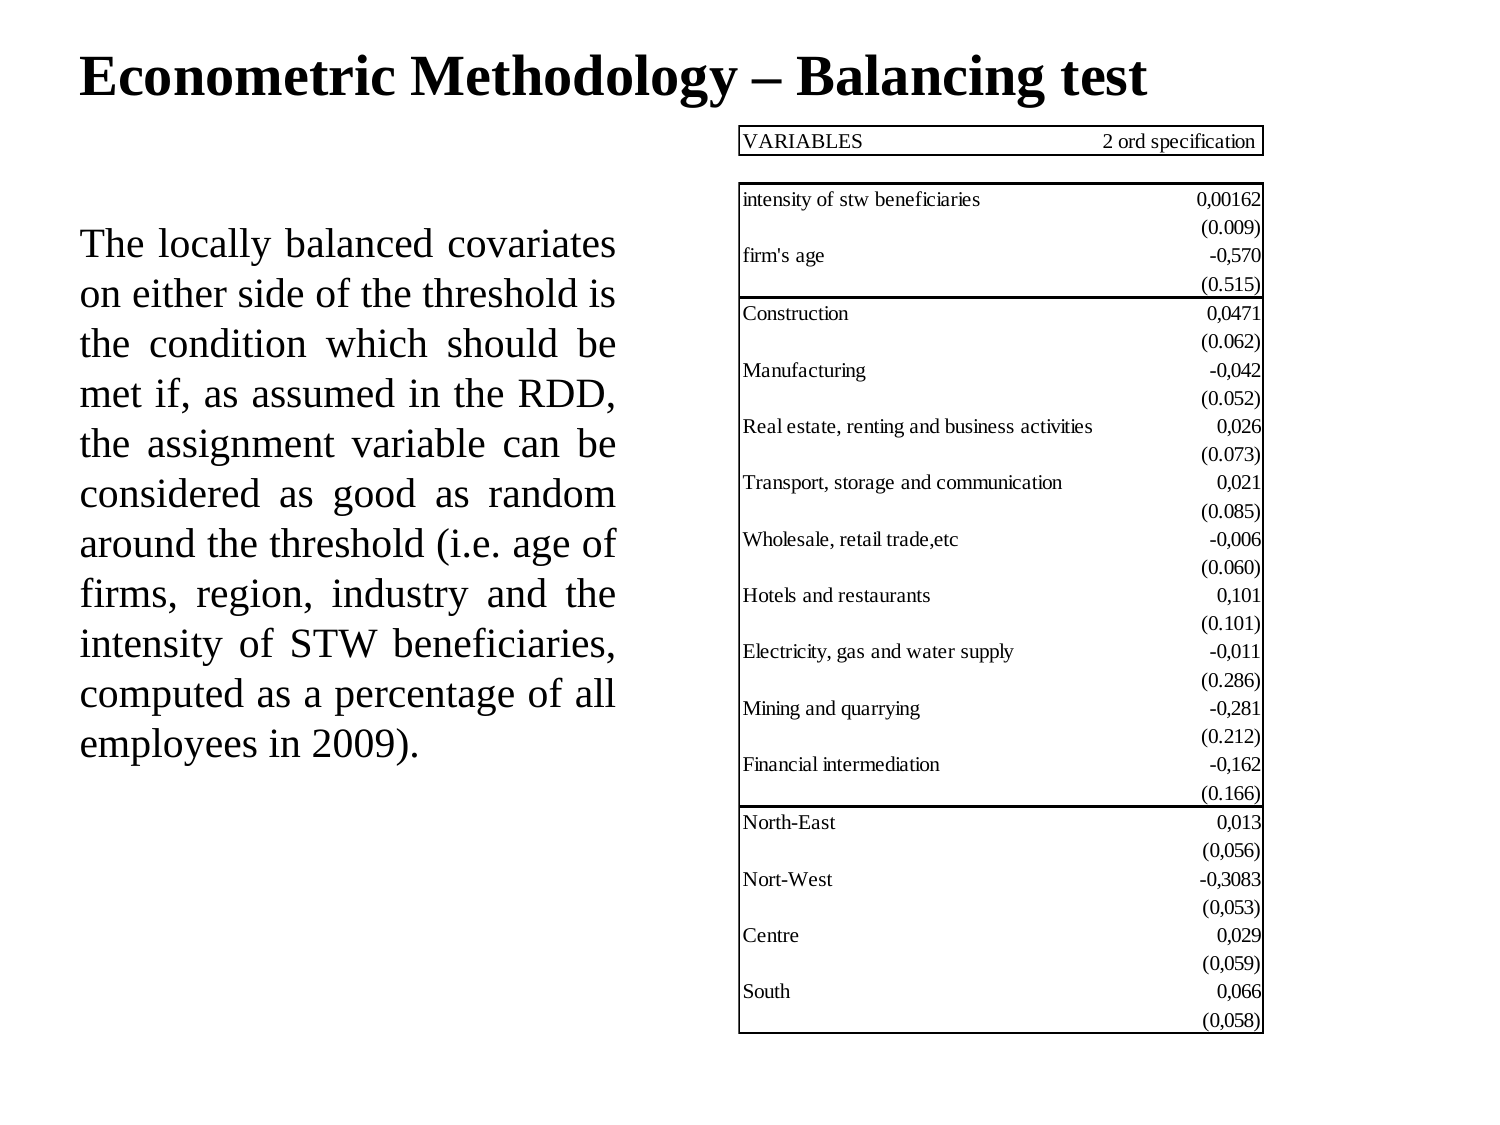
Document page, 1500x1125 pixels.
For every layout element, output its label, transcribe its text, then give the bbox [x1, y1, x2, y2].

picture [738, 125, 1266, 1036]
text_box Econometric Methodology – Balancing test [64, 30, 1340, 114]
text_box The locally balanced covariates on either side of the threshold is the condition which should be met if, as assumed in the RDD, the assignment variable can be considered as good as random around the threshold (i.e. age of firms, region, industry and the intensity of STW beneficiaries, computed as a percentage of all employees in 2009). [64, 208, 632, 773]
